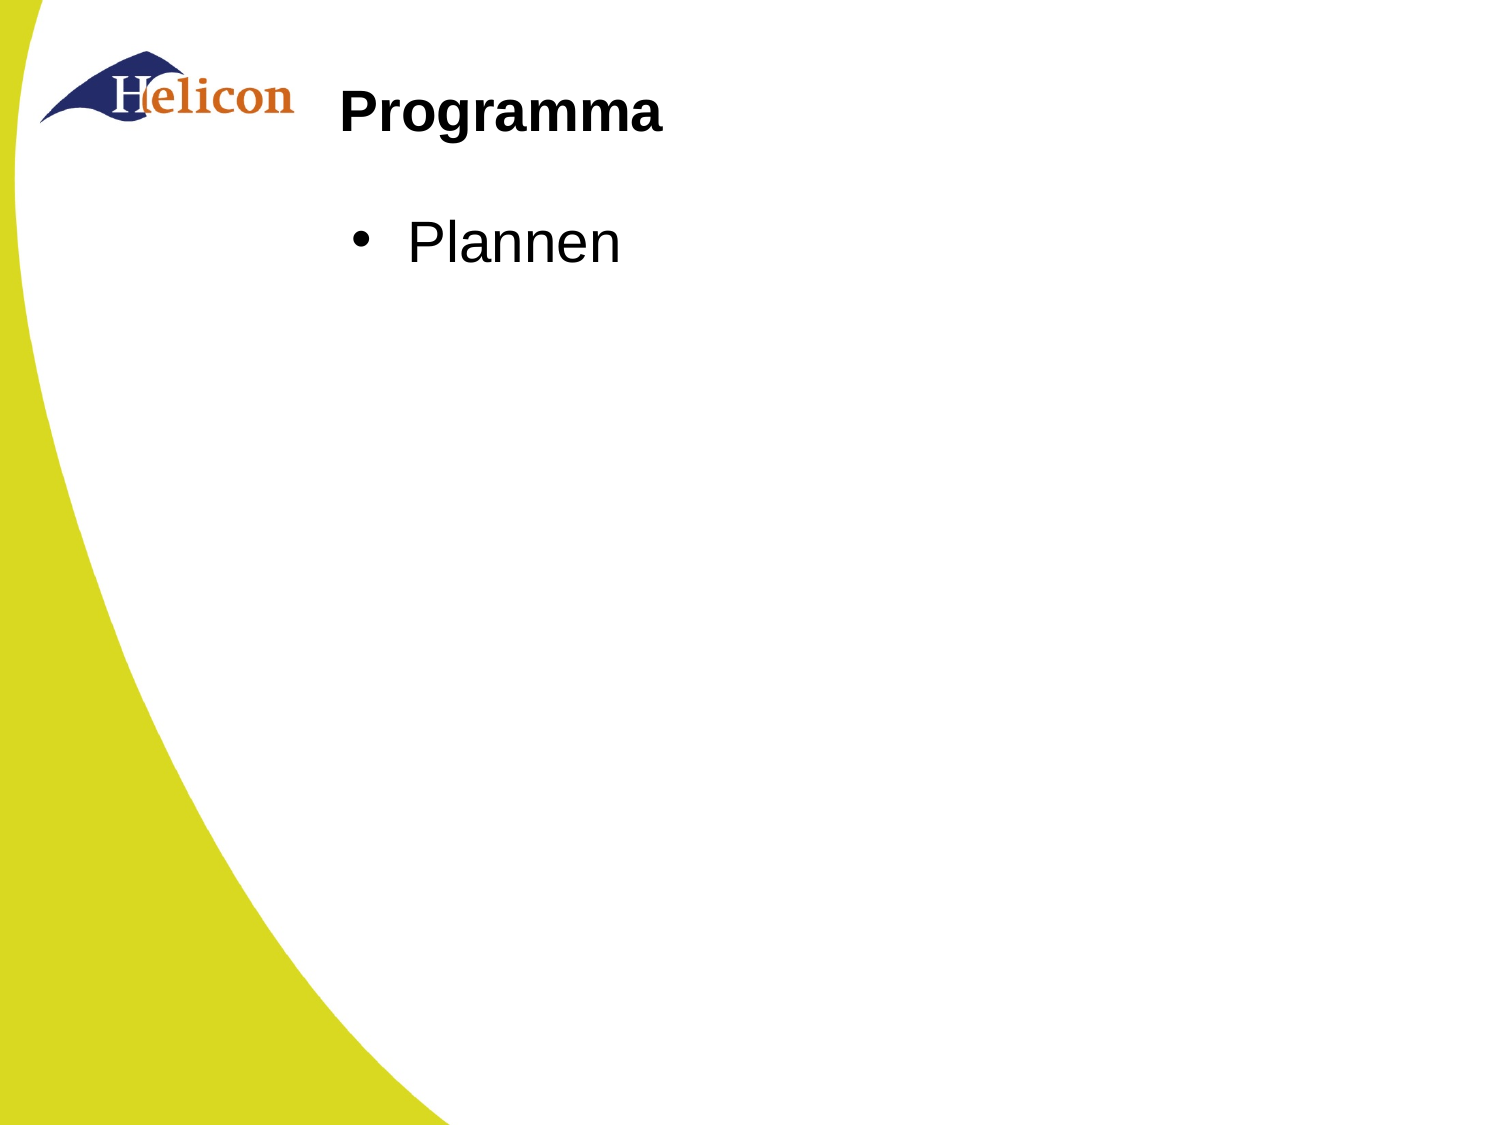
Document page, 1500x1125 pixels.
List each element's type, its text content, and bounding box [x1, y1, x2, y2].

list Plannen [336, 196, 1425, 1005]
picture [0, 0, 1500, 1125]
title Programma [324, 54, 1415, 161]
